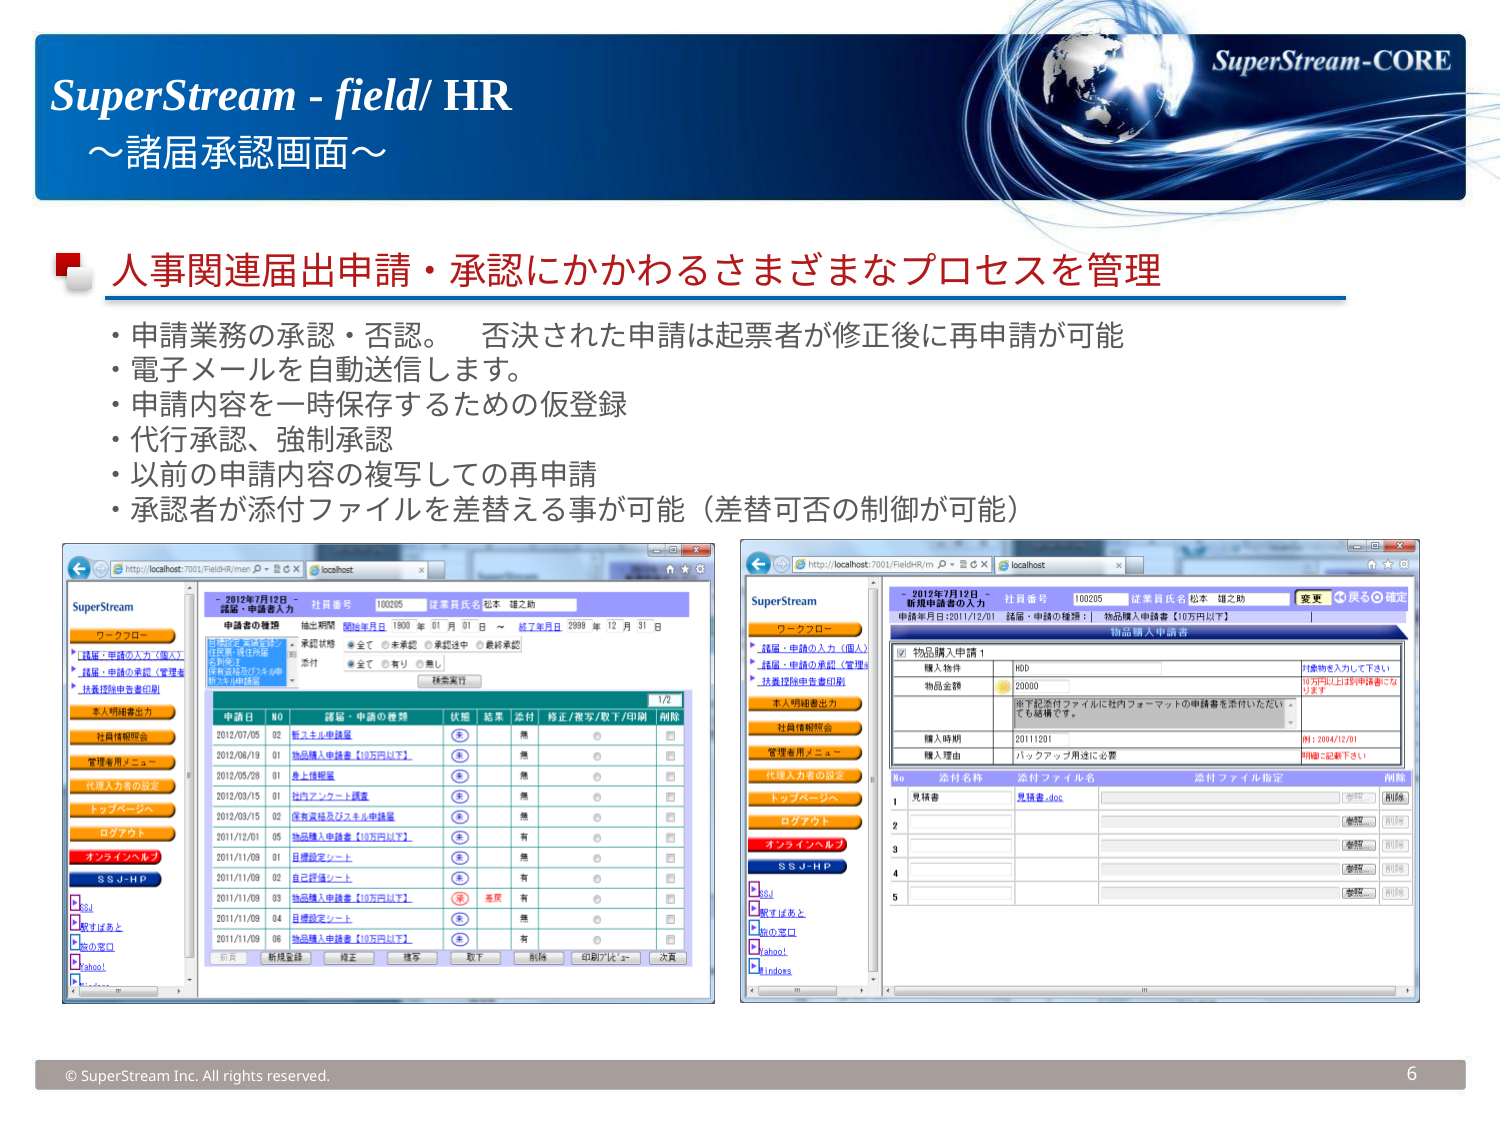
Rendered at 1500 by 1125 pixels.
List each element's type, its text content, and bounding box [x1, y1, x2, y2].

text_box 6 [1299, 1060, 1418, 1090]
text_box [55, 233, 258, 313]
text_box 人事関連届出申請・承認にかかわるさまざまなプロセスを管理 [261, 239, 1432, 299]
picture [0, 0, 1500, 1125]
text_box © SuperStream Inc. All rights reserved. [50, 1059, 423, 1094]
text_box SuperStream - field/ HR ～諸届承認画面～ [35, 43, 1167, 197]
text_box ・申請業務の承認・否認。 否決された申請は起票者が修正後に再申請が可能 ・電子メールを自動送信します。 ・申請内容を一時保存するための仮登録 ・代行承認、強制承認 ・以前の申請内容の複写しての再申請 ・承認者が添付ファイルを差替える事が可能（差替可否の制御が可能） [86, 309, 1350, 534]
